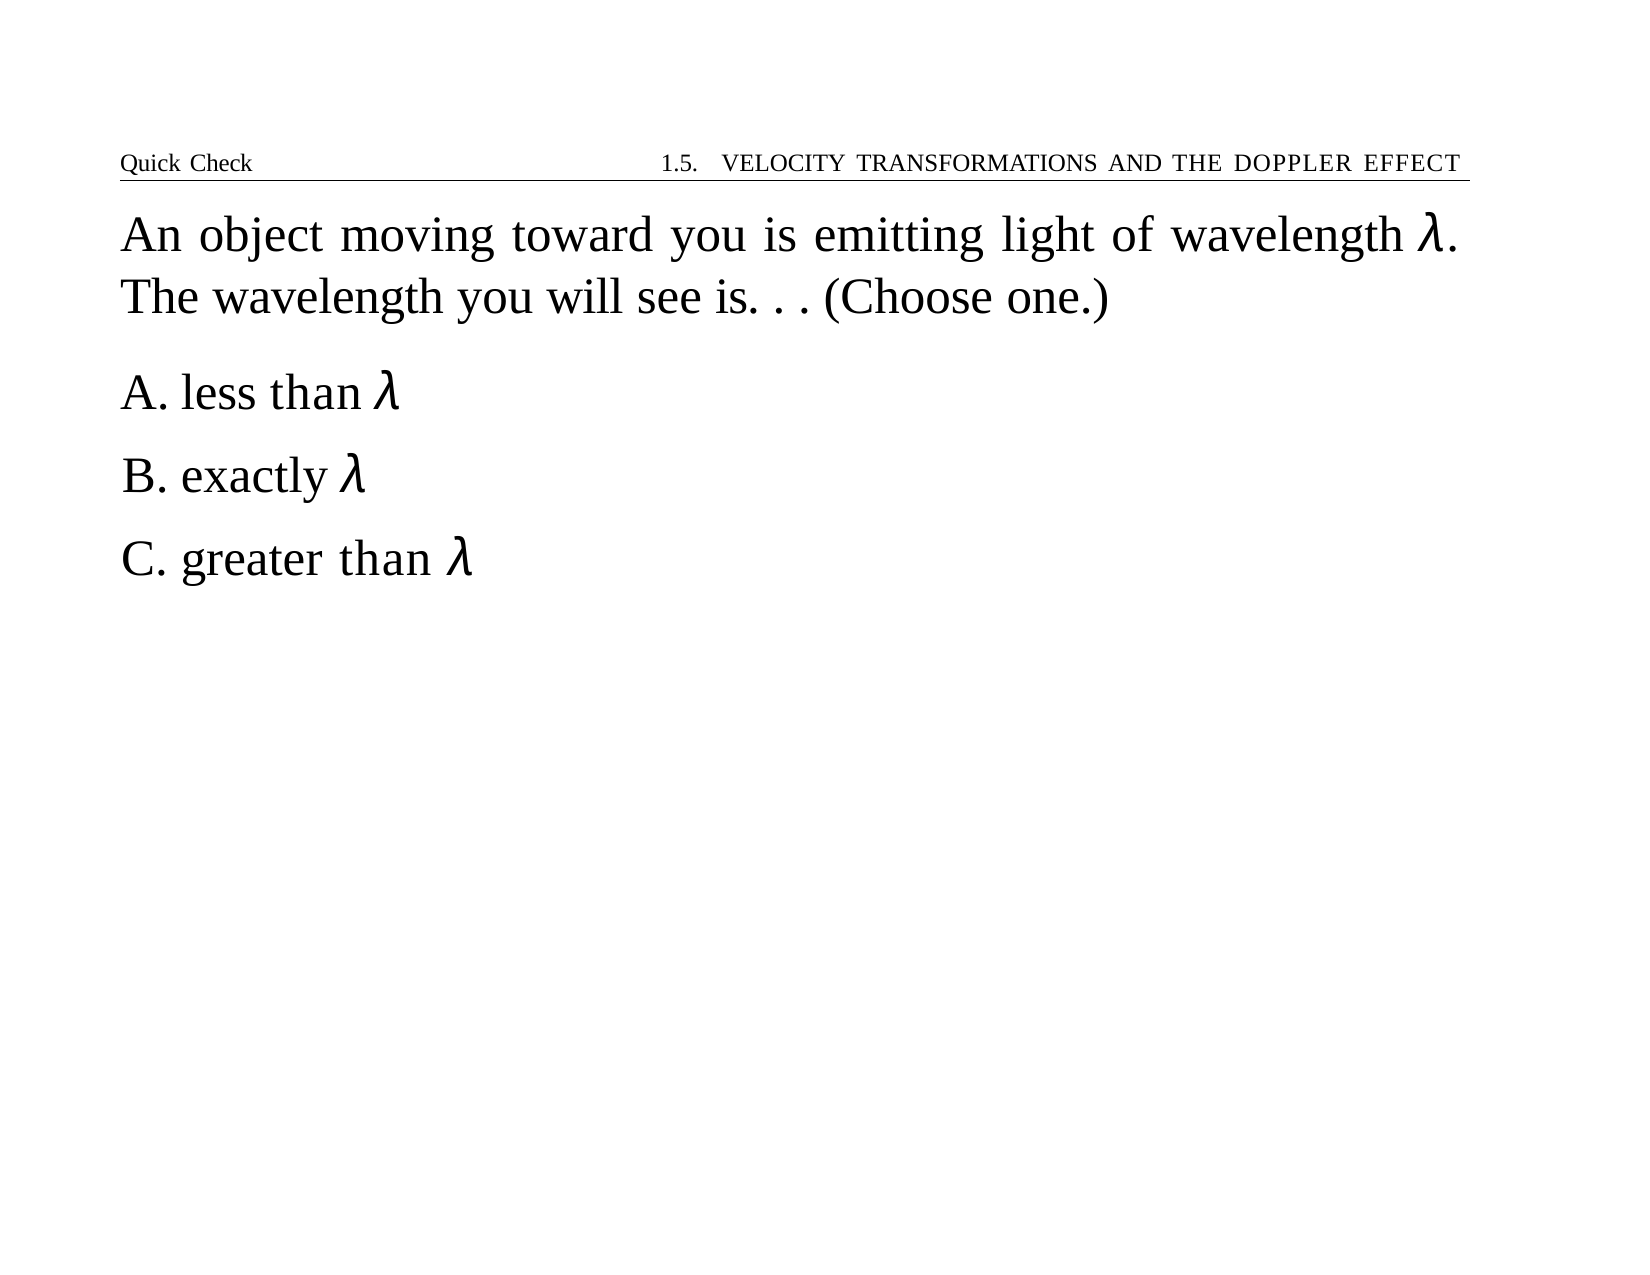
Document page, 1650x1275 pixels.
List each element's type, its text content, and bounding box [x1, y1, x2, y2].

text_box Quick Check 1.5. VELOCITY TRANSFORMATIONS AND THE DOPPLER EFFECT [117, 144, 1473, 176]
text_box less than λ exactly λ greater than λ [117, 334, 483, 586]
title An object moving toward you is emitting light of wavelength λ. The wavelength you will see is. . . (Choose one.) [117, 198, 1473, 413]
